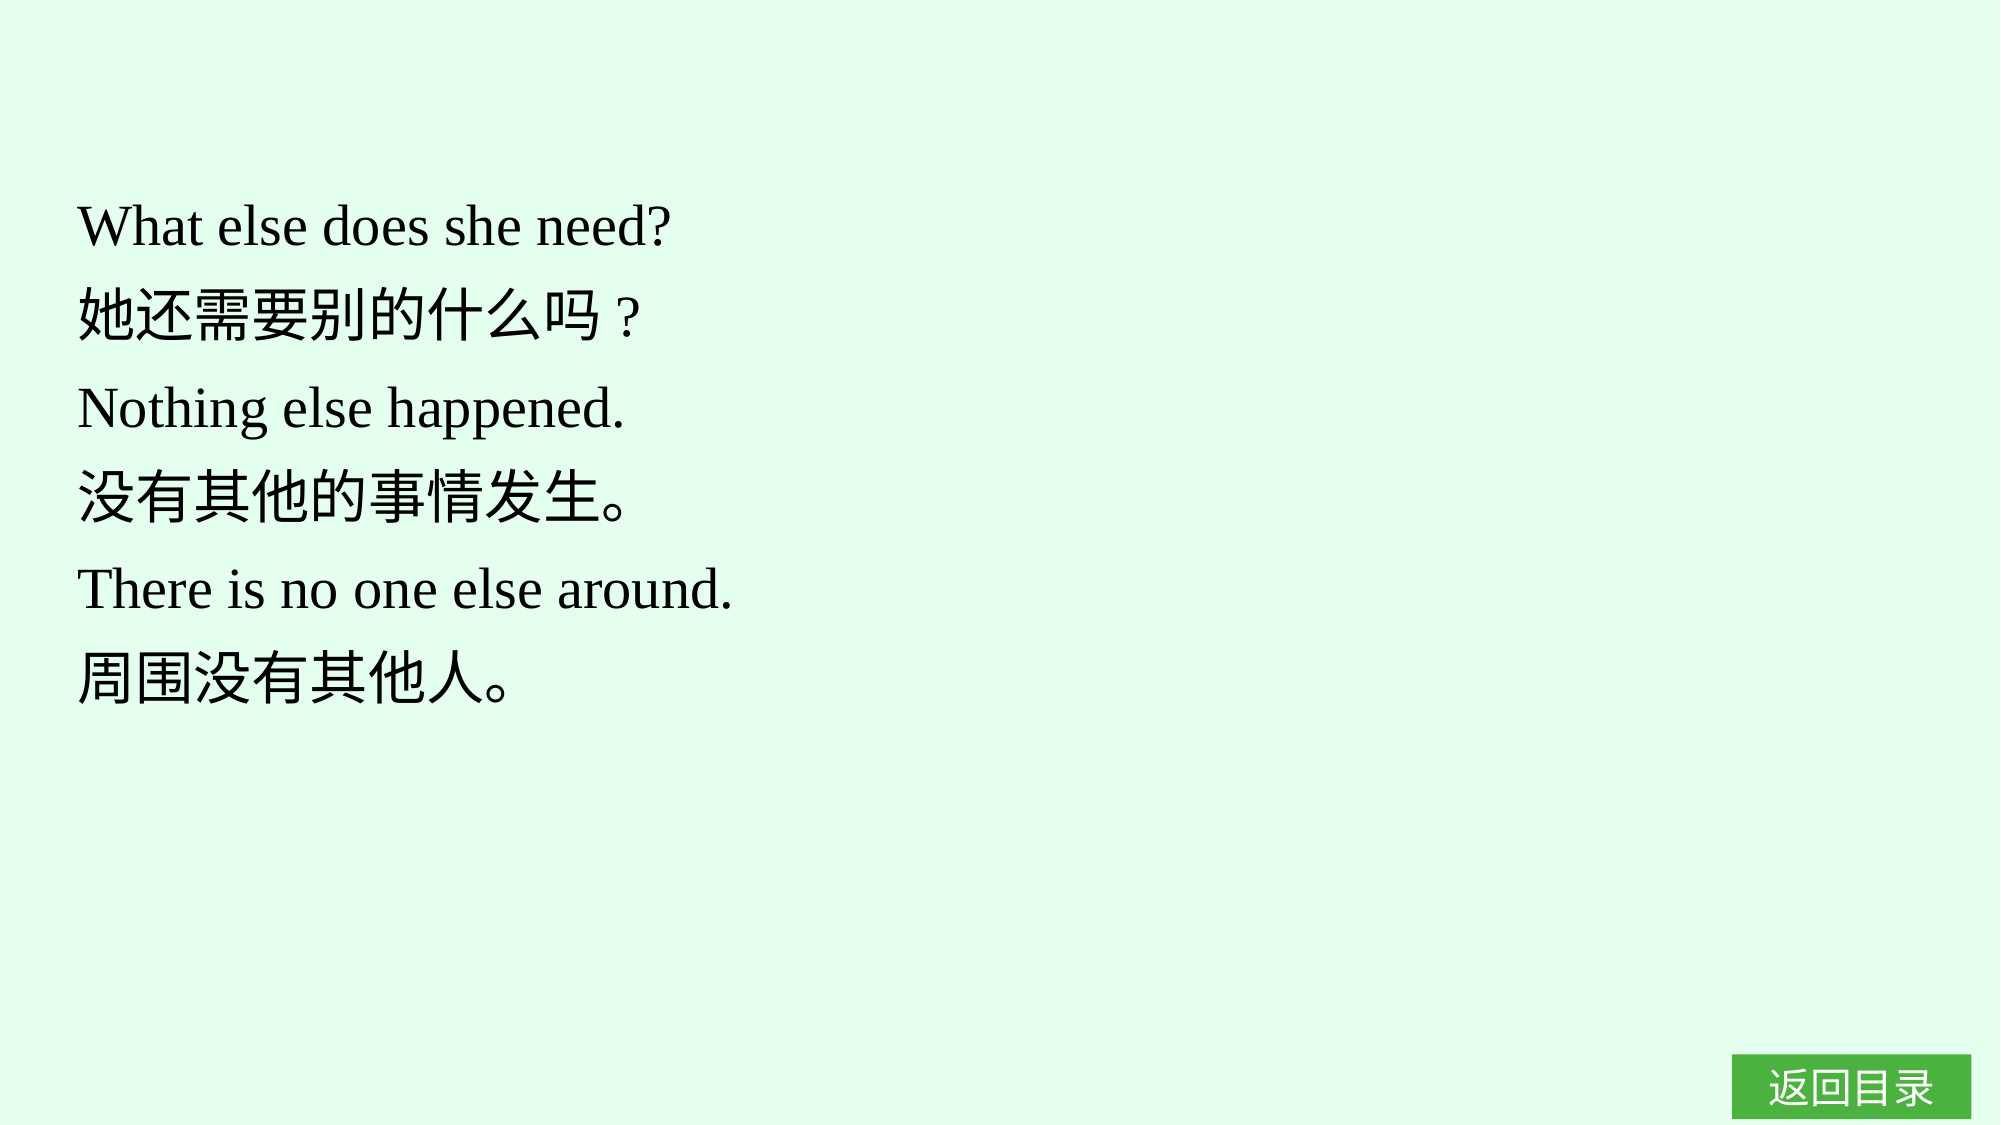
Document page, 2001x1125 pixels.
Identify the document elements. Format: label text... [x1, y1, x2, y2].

text_box What else does she need? 她还需要别的什么吗? Nothing else happened. 没有其他的事情发生。 There is no one else around. 周围没有其他人。 [62, 158, 1938, 719]
